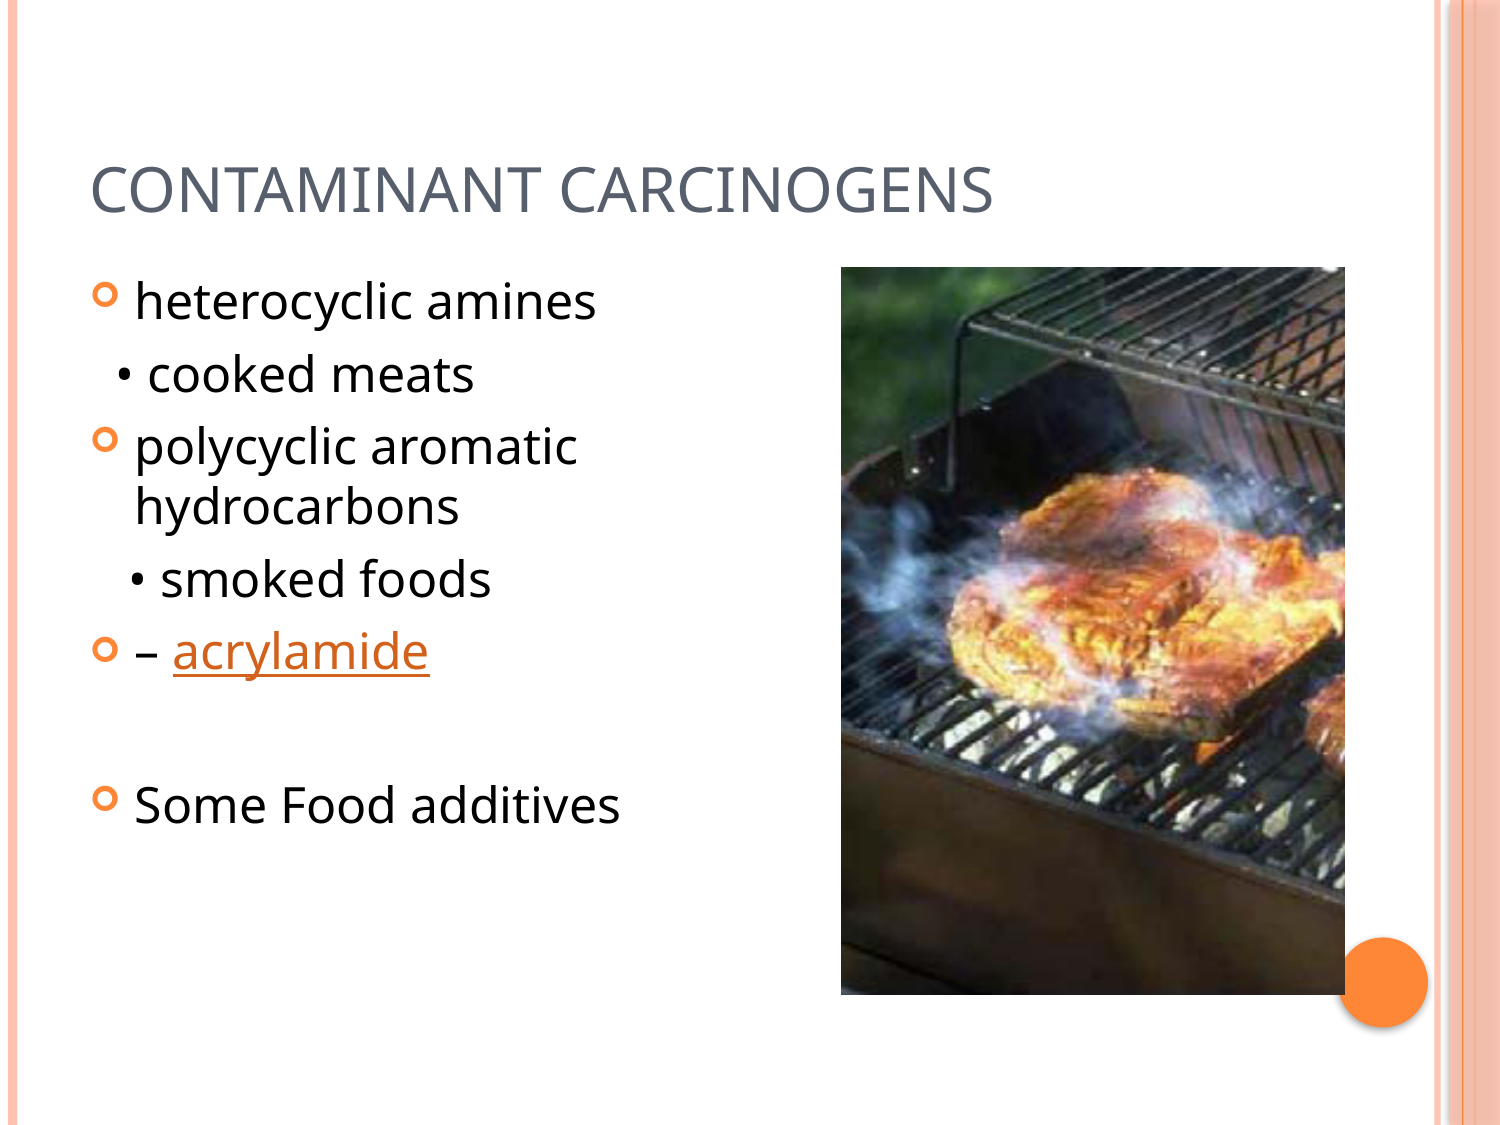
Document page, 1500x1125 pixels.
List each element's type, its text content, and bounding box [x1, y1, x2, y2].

title Contaminant carcinogens [74, 44, 1425, 233]
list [840, 267, 1346, 995]
list heterocyclic amines • cooked meats polycyclic aromatic hydrocarbons • smoked foods – acrylamide Some Food additives [74, 262, 737, 1000]
